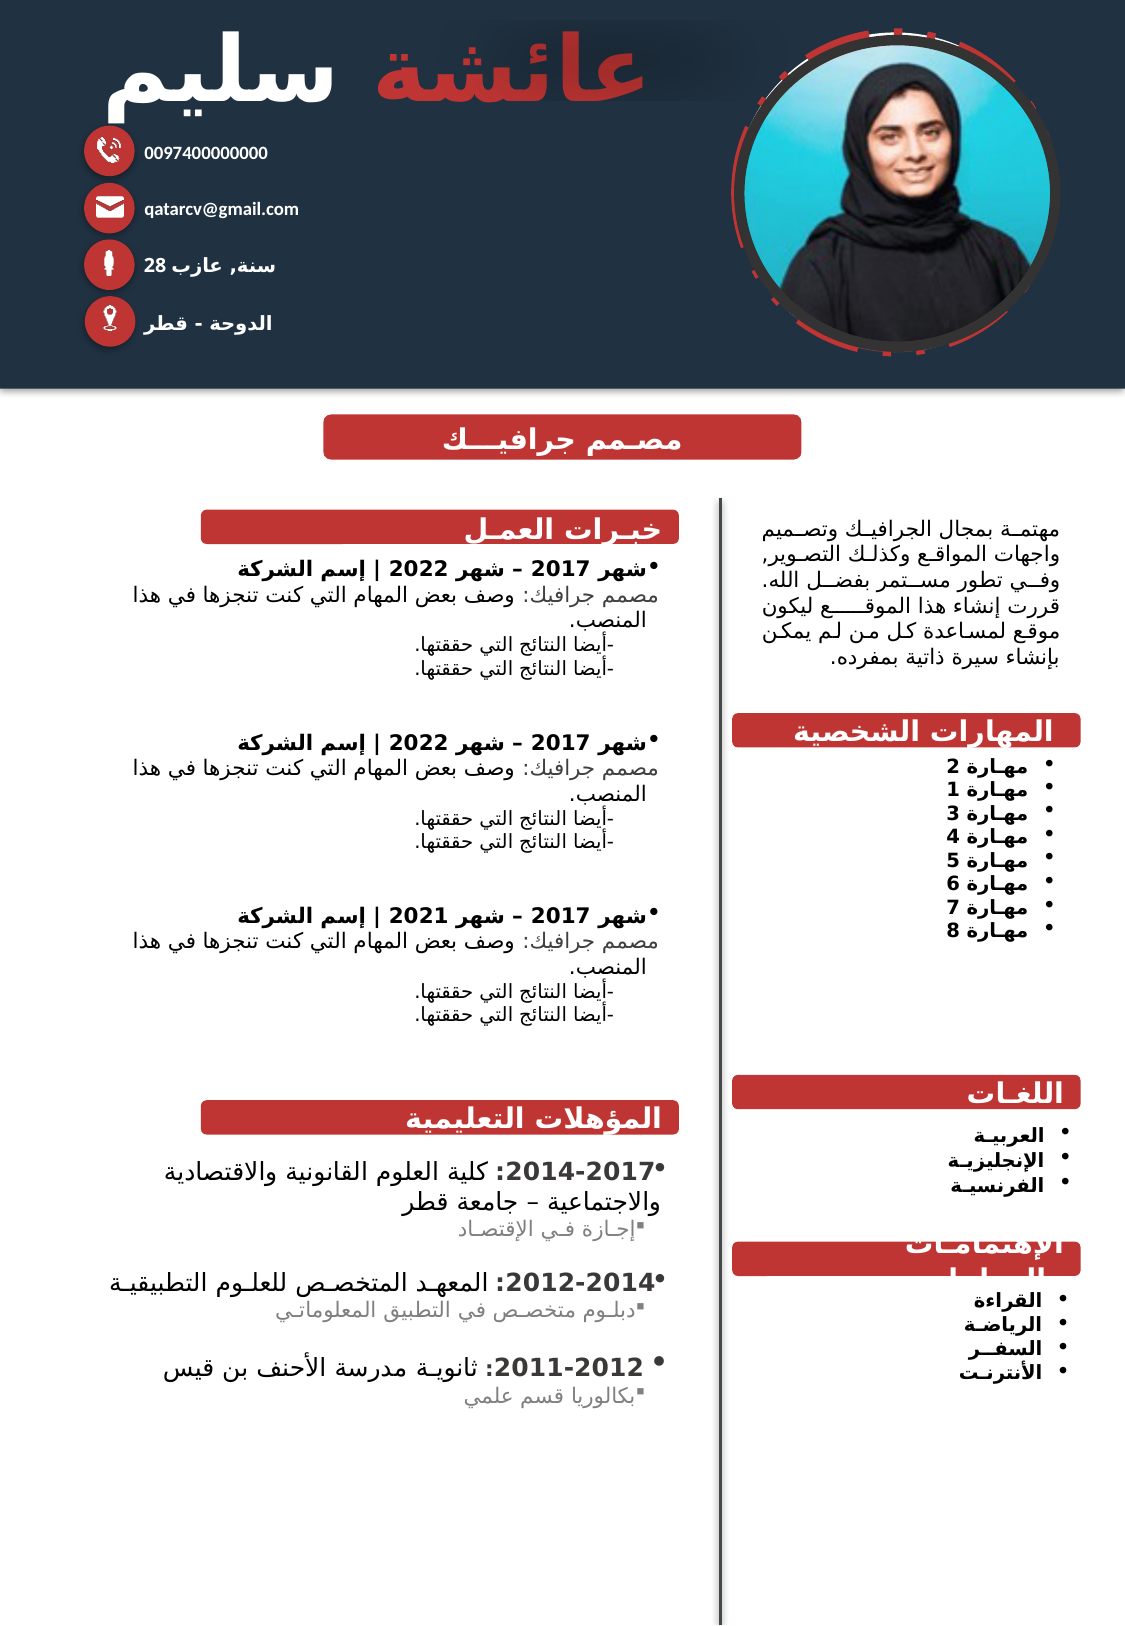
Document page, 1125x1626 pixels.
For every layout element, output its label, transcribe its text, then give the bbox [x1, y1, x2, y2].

picture [96, 305, 123, 332]
text_box [0, 0, 1125, 389]
text_box المهارات الشخصية [730, 710, 1083, 750]
text_box اللغـات [730, 1072, 1083, 1112]
text_box [84, 296, 125, 348]
text_box العربيـة الإنجليزيـة الفرنسيـة [737, 1113, 1085, 1204]
text_box الإهتمامـات والهوايـات [730, 1239, 1083, 1279]
picture [96, 137, 123, 164]
text_box [83, 182, 125, 235]
text_box عائشة سليم [56, 35, 668, 115]
text_box [83, 124, 133, 177]
text_box 2014-2017: كلية العلوم القانونية والاقتصادية والاجتماعية – جامعة قطر إجـازة فـي الإقتصـاد 2012-2014: المعهـد المتخصـص للعلـوم التطبيقيـة دبلـوم متخصـص في التطبيق المعلوماتـي 2011-2012: ثانويـة مدرسة الأحنف بن قيس بكالوريا قسم علمي [55, 1148, 679, 1530]
text_box المؤهلات التعليمية [198, 1098, 682, 1137]
picture [735, 32, 1056, 353]
text_box مهتمة بمجال الجرافيك وتصميم واجهات المواقع وكذلك التصوير, وفي تطور مستمر بفضل الله. قررت إنشاء هذا الموقع ليكون موقع لمساعدة كل من لم يمكن بإنشاء سيرة ذاتية بمفرده. [748, 508, 1074, 681]
text_box مصـمم جرافيـــك [321, 412, 804, 462]
text_box مهـارة 2 مهـارة 1 مهـارة 3 مهـارة 4 مهـارة 5 مهـارة 6 مهـارة 7 مهـارة 8 [732, 747, 1067, 1026]
picture [96, 193, 124, 221]
table_header القراءة الرياضـة السفــر الأنترنـت [764, 1282, 1081, 1395]
text_box [83, 238, 125, 291]
text_box خبـرات العمـل [198, 507, 682, 547]
text_box شهر 2017 – شهر 2022 | إسم الشركة مصمم جرافيك: وصف بعض المهام التي كنت تنجزها في هذا المنصب. -أيضا النتائج التي حققتها. -أيضا النتائج التي حققتها. شهر 2017 – شهر 2022 | إسم الشركة مصمم جرافيك: وصف بعض المهام التي كنت تنجزها في هذا المنصب. -أيضا النتائج التي حققتها. -أيضا النتائج التي حققتها. شهر 2017 – شهر 2021 | إسم الشركة مصمم جرافيك: وصف بعض المهام التي كنت تنجزها في هذا المنصب. -أيضا النتائج التي حققتها. -أيضا النتائج التي حققتها. [49, 548, 672, 1094]
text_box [130, 141, 456, 342]
picture [96, 249, 122, 276]
